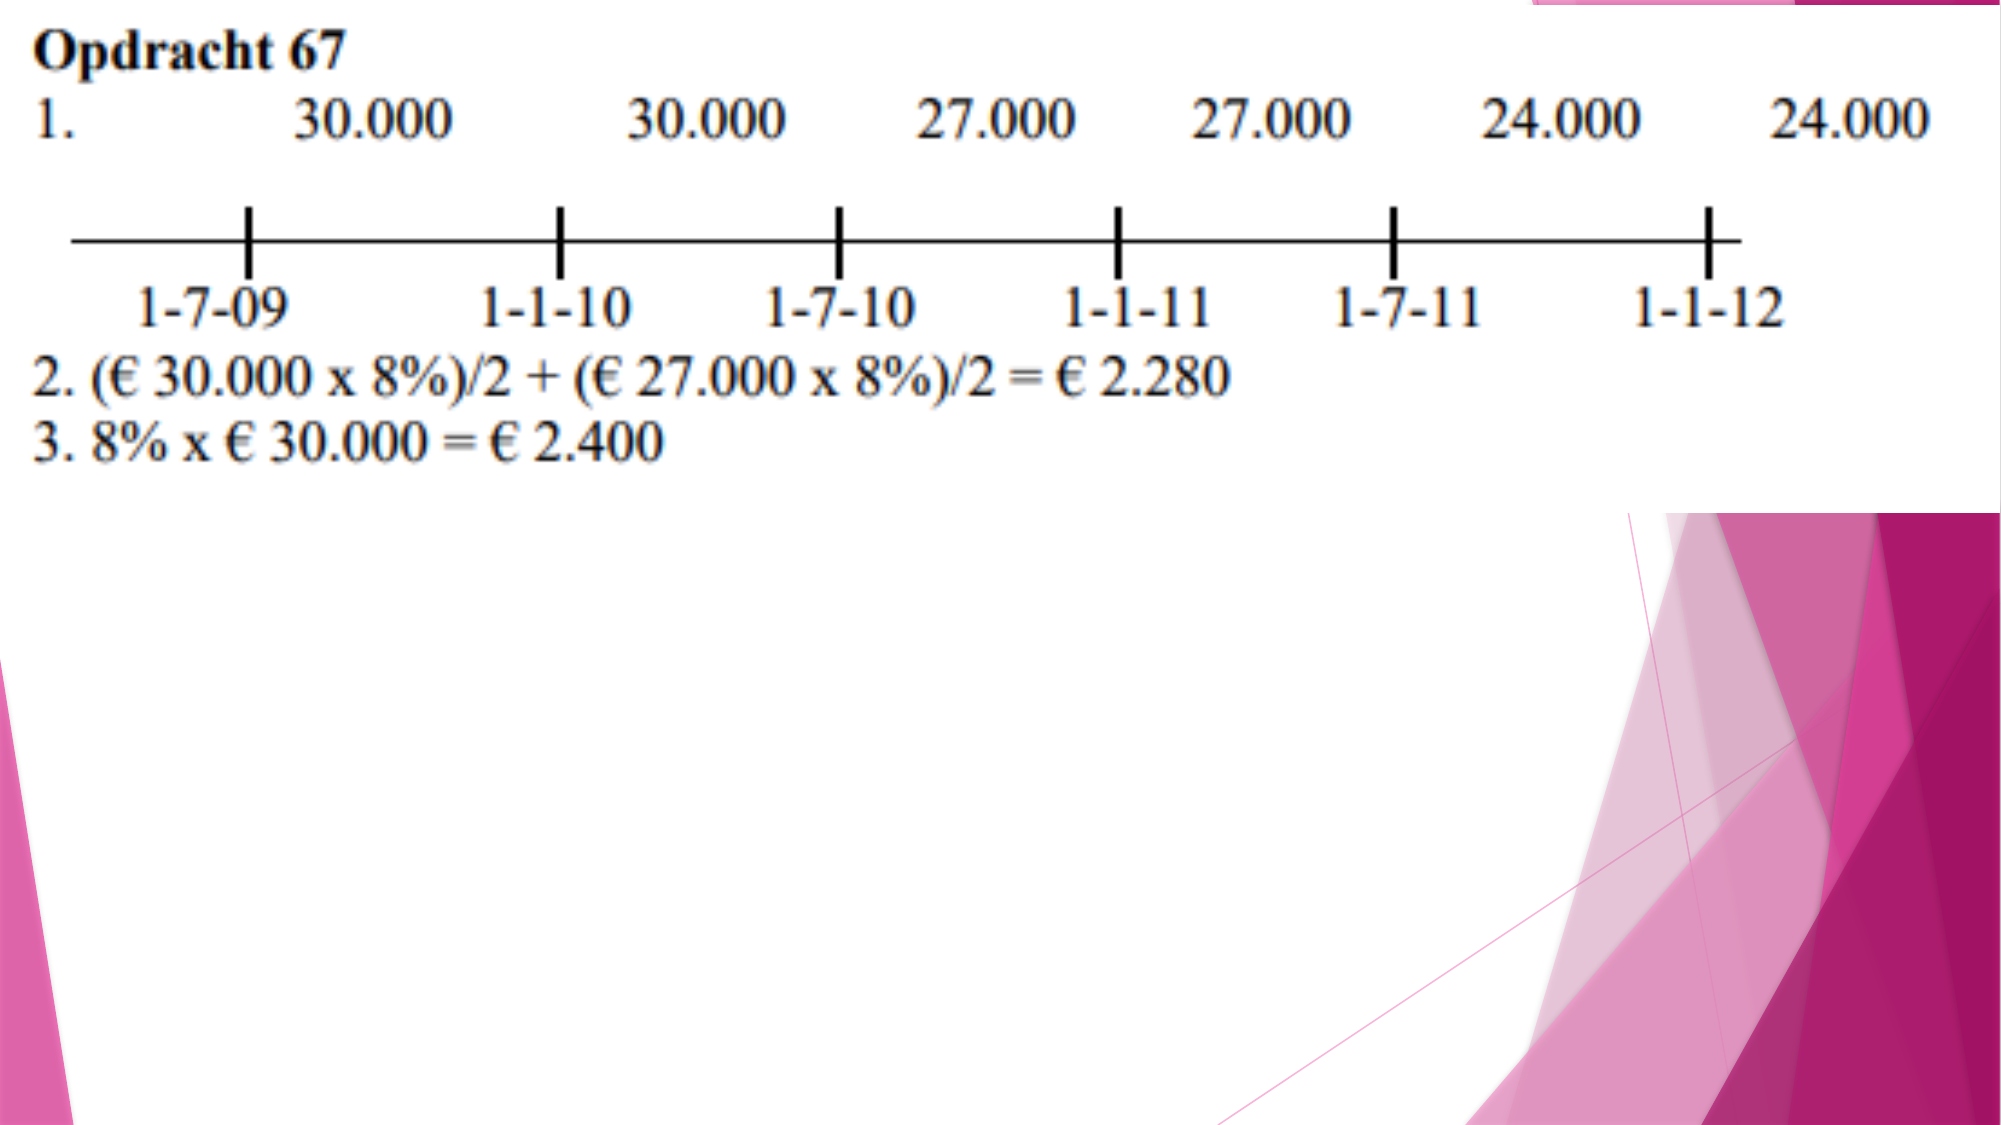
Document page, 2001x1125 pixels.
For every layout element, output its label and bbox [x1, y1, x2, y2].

picture [0, 4, 2000, 514]
